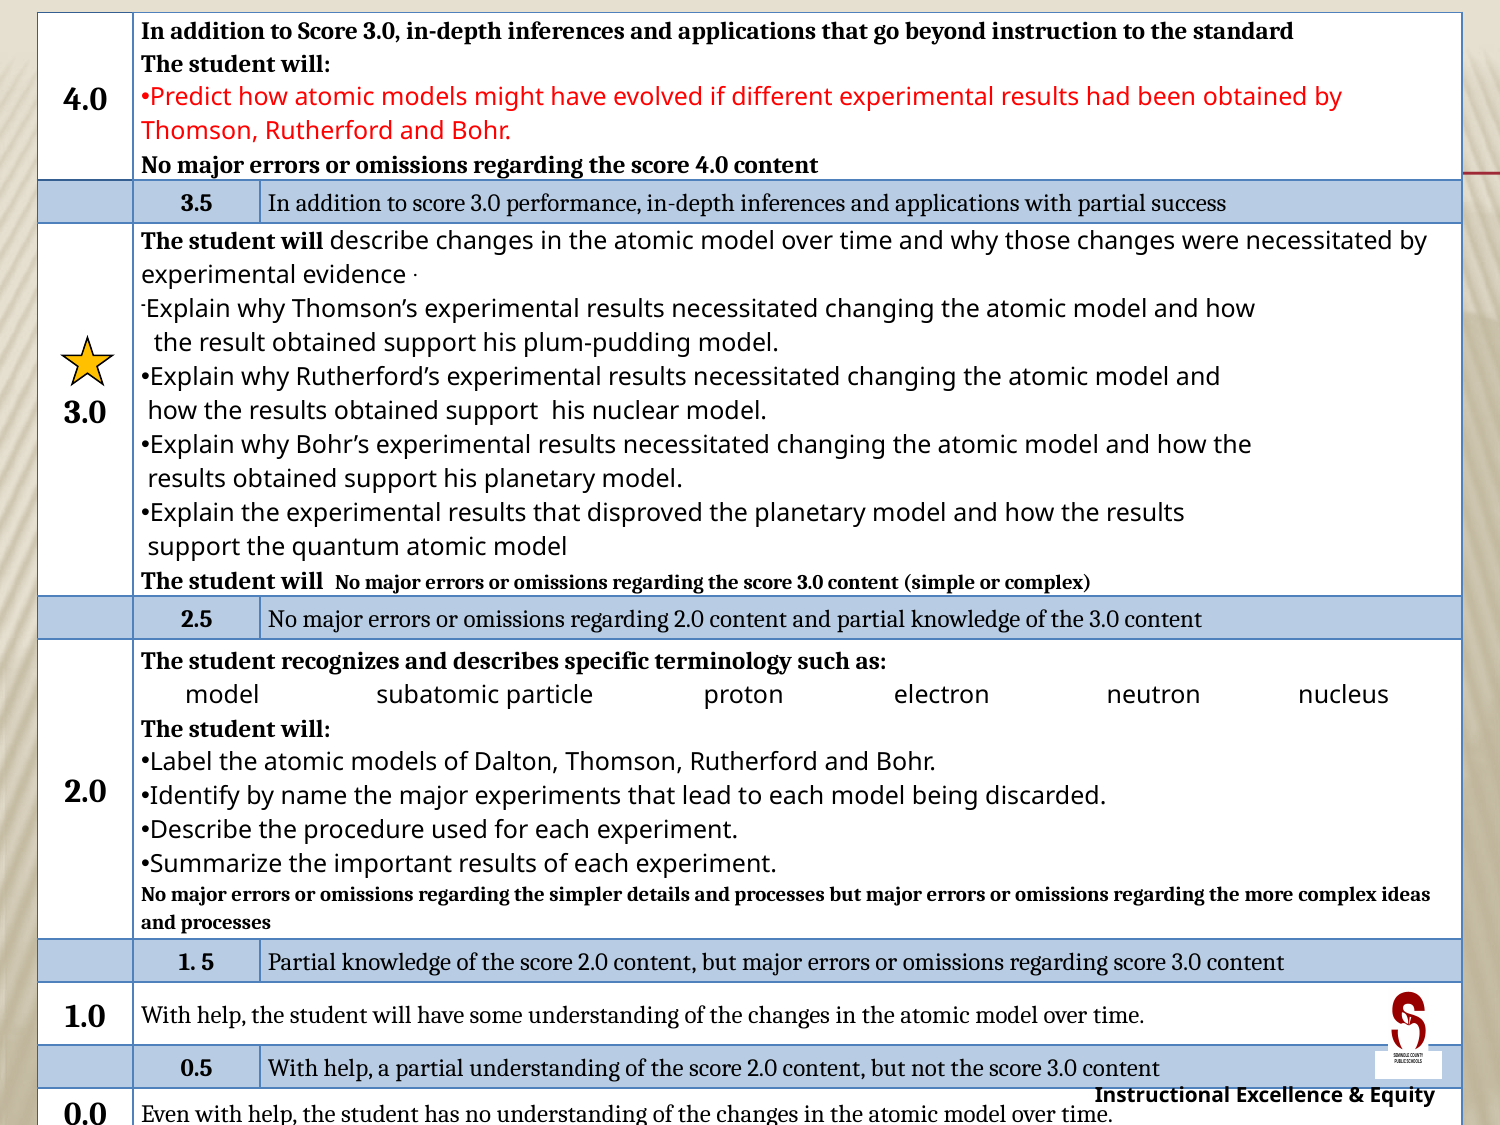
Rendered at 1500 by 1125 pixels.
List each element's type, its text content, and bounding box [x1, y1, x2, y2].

table_cell [38, 1046, 132, 1087]
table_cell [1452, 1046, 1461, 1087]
table_cell The student will describe changes in the atomic model over time and why those changes were necessitated by experimental evidence . -Explain why Thomson’s experimental results necessitated changing the atomic model and how the result obtained support his plum-pudding model. Explain why Rutherford’s experimental results necessitated changing the atomic model and how the results obtained support his nuclear model. Explain why Bohr’s experimental results necessitated changing the atomic model and how the results obtained support his planetary model. Explain the experimental results that disproved the planetary model and how the results support the quantum atomic model The student will No major errors or omissions regarding the score 3.0 content (simple or complex) [134, 224, 1461, 595]
table_cell Even with help, the student has no understanding of the changes in the atomic model over time. [134, 1089, 1461, 1125]
table_cell 0.0 [38, 1089, 132, 1125]
text_box [62, 337, 113, 385]
text_box Instructional Excellence & Equity [975, 1074, 1450, 1115]
table_cell 1.0 [38, 983, 132, 1044]
table_header In addition to Score 3.0, in-depth inferences and applications that go beyond instruction to the standard The student will: Predict how atomic models might have evolved if different experimental results had been obtained by Thomson, Rutherford and Bohr. No major errors or omissions regarding the score 4.0 content [134, 13, 1461, 179]
table_cell No major errors or omissions regarding 2.0 content and partial knowledge of the 3.0 content [261, 597, 1461, 638]
table_cell Partial knowledge of the score 2.0 content, but major errors or omissions regarding score 3.0 content [261, 940, 1461, 981]
table_cell The student recognizes and describes specific terminology such as: model subatomic particle proton electron neutron nucleus The student will: Label the atomic models of Dalton, Thomson, Rutherford and Bohr. Identify by name the major experiments that lead to each model being discarded. Describe the procedure used for each experiment. Summarize the important results of each experiment. No major errors or omissions regarding the simpler details and processes but major errors or omissions regarding the more complex ideas and processes [134, 640, 1461, 938]
table_cell [38, 181, 132, 222]
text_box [1374, 987, 1443, 1085]
table_cell 2.0 [38, 640, 132, 938]
table_header 4.0 [38, 13, 132, 179]
table_cell 1. 5 [134, 940, 259, 981]
table_cell [38, 940, 132, 981]
table_cell 0.5 [134, 1046, 259, 1087]
table_cell 3.5 [134, 181, 259, 222]
table_cell [38, 597, 132, 638]
table_cell 3.0 [38, 224, 132, 595]
table_cell 2.5 [134, 597, 259, 638]
table_cell In addition to score 3.0 performance, in-depth inferences and applications with partial success [261, 181, 1461, 222]
table_cell With help, the student will have some understanding of the changes in the atomic model over time. [134, 983, 1461, 1044]
table_cell With help, a partial understanding of the score 2.0 content, but not the score 3.0 content [261, 1046, 1364, 1087]
